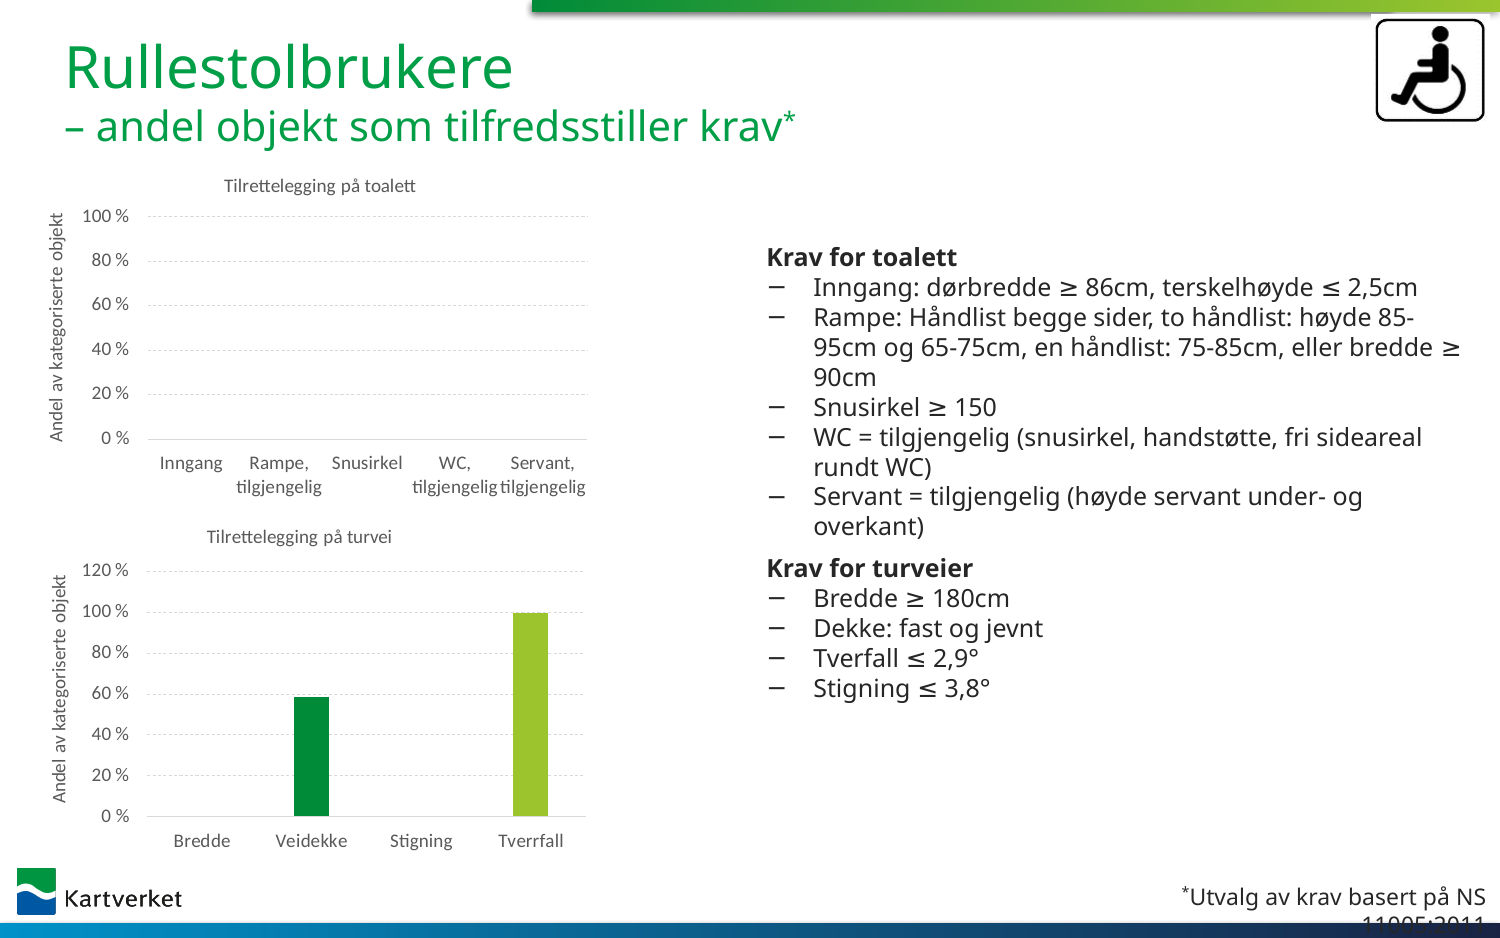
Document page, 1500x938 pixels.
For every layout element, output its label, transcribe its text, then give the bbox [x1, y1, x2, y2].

text_box Krav for turveier Bredde ≥ 180cm Dekke: fast og jevnt Tverfall ≤ 2,9° Stigning ≤ 3,8° [751, 545, 1483, 710]
picture [41, 520, 597, 859]
text_box Krav for toalett Inngang: dørbredde ≥ 86cm, terskelhøyde ≤ 2,5cm Rampe: Håndlist begge sider, to håndlist: høyde 85-95cm og 65-75cm, en håndlist: 75-85cm, eller bredde ≥ 90cm Snusirkel ≥ 150 WC = tilgjengelig (snusirkel, handstøtte, fri sideareal rundt WC) Servant = tilgjengelig (høyde servant under- og overkant) [751, 234, 1483, 545]
text_box *Utvalg av krav basert på NS 11005:2011 [1068, 873, 1500, 938]
picture [41, 166, 598, 505]
text_box Rullestolbrukere – andel objekt som tilfredsstiller krav* [49, 14, 1431, 158]
picture [1371, 13, 1491, 127]
